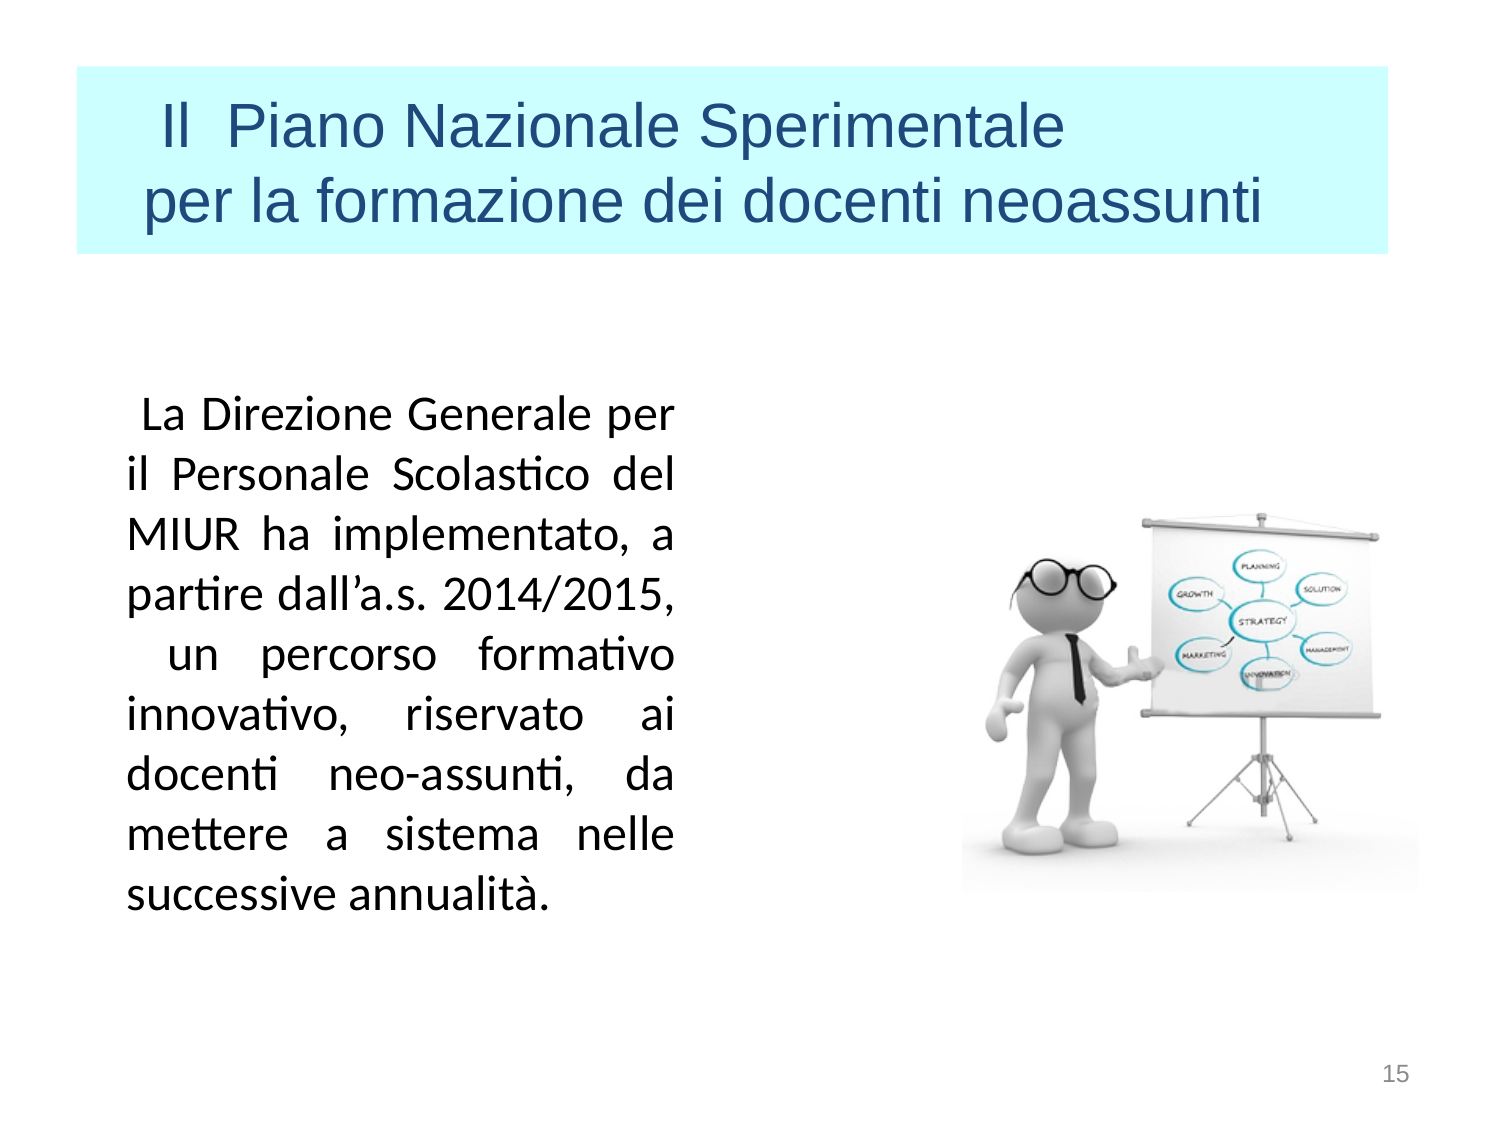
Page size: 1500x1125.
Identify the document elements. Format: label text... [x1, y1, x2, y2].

text_box Il Piano Nazionale Sperimentale per la formazione dei docenti neoassunti [76, 66, 1388, 254]
picture [962, 491, 1419, 892]
list [53, 326, 1436, 1012]
slide_number 15 [1074, 1042, 1425, 1103]
text_box La Direzione Generale per il Personale Scolastico del MIUR ha implementato, a partire dall’a.s. 2014/2015, un percorso formativo innovativo, riservato ai docenti neo-assunti, da mettere a sistema nelle successive annualità. [112, 373, 691, 929]
